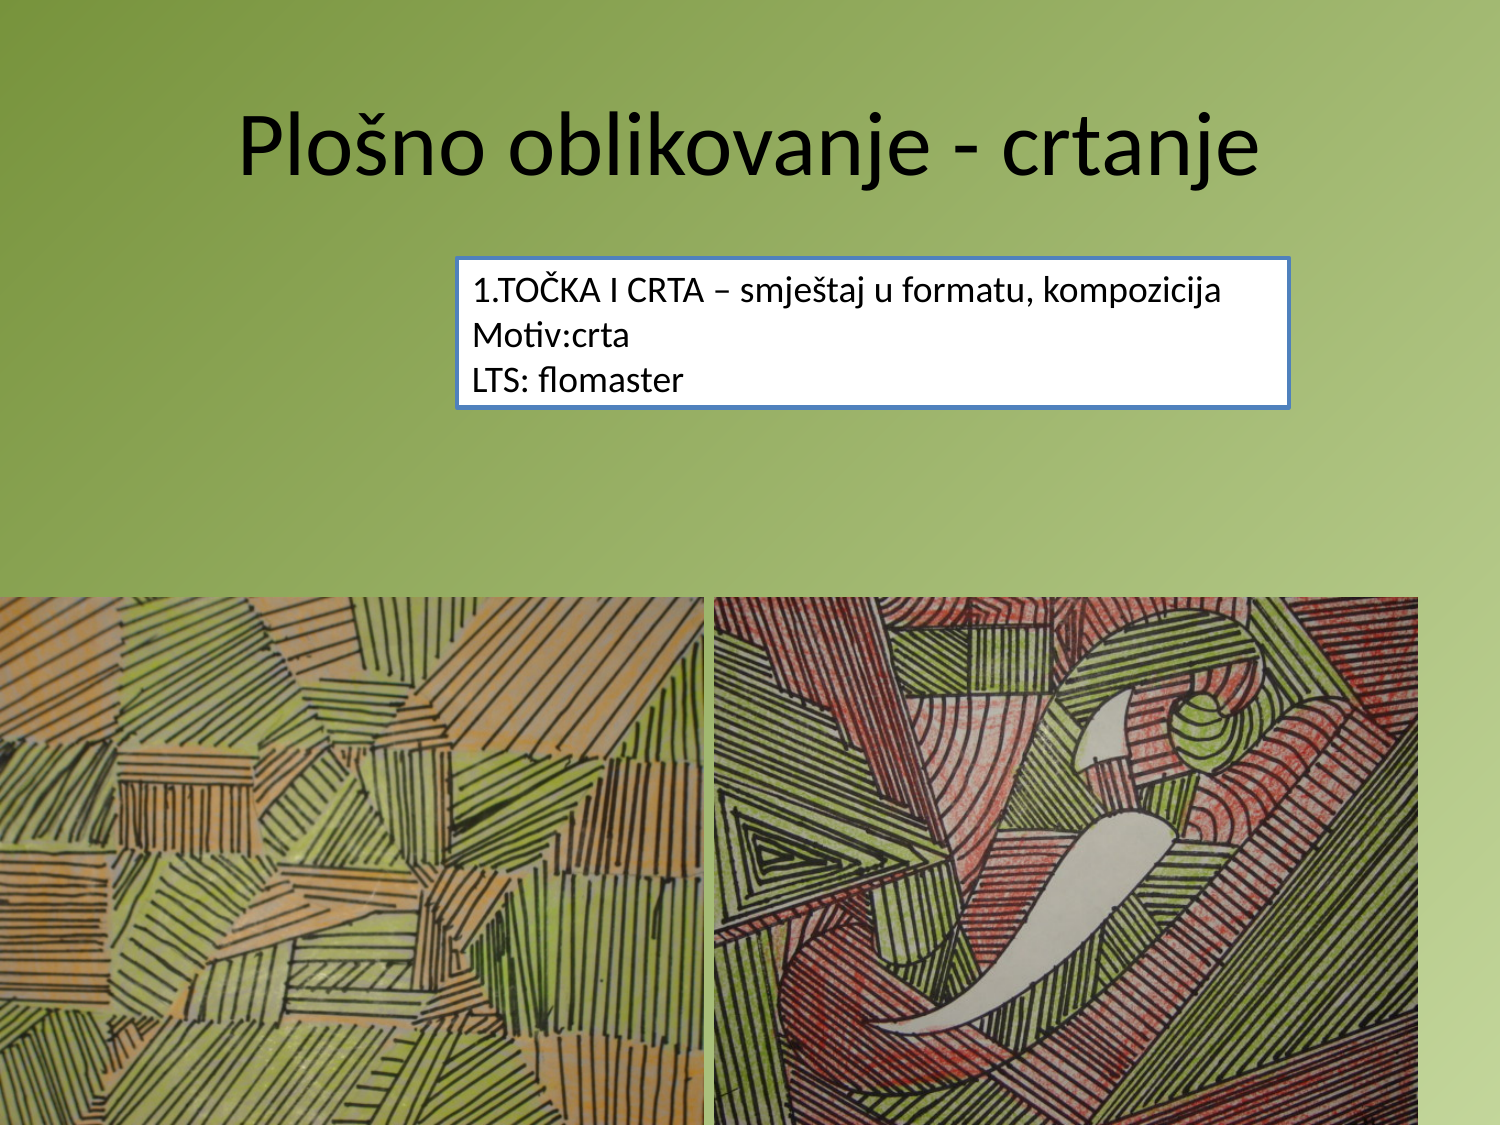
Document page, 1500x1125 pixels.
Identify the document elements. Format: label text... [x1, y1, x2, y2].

text_box 1.TOČKA I CRTA – smještaj u formatu, kompozicija Motiv:crta LTS: flomaster [455, 256, 1291, 410]
picture [0, 597, 704, 1125]
picture [714, 597, 1419, 1125]
title Plošno oblikovanje - crtanje [74, 44, 1426, 233]
